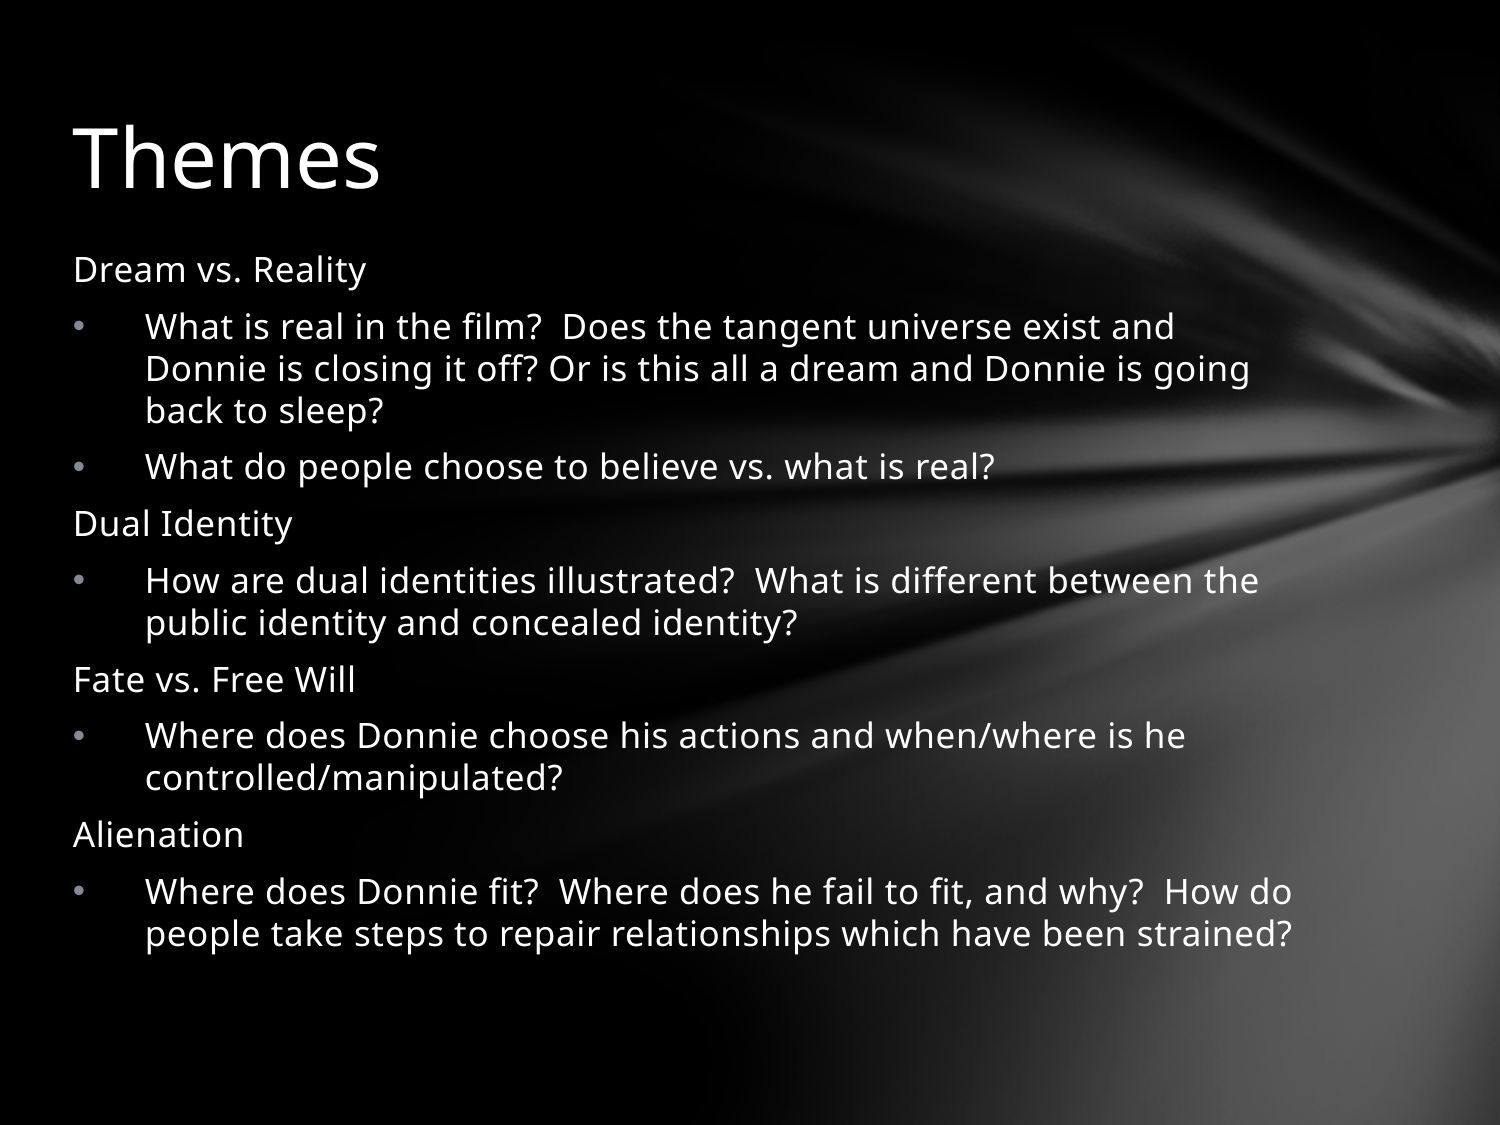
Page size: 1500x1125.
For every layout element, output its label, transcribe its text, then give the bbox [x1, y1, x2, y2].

list Dream vs. Reality What is real in the film? Does the tangent universe exist and Donnie is closing it off? Or is this all a dream and Donnie is going back to sleep? What do people choose to believe vs. what is real? Dual Identity How are dual identities illustrated? What is different between the public identity and concealed identity? Fate vs. Free Will Where does Donnie choose his actions and when/where is he controlled/manipulated? Alienation Where does Donnie fit? Where does he fail to fit, and why? How do people take steps to repair relationships which have been strained? [57, 240, 1318, 1016]
title Themes [57, 37, 1319, 213]
